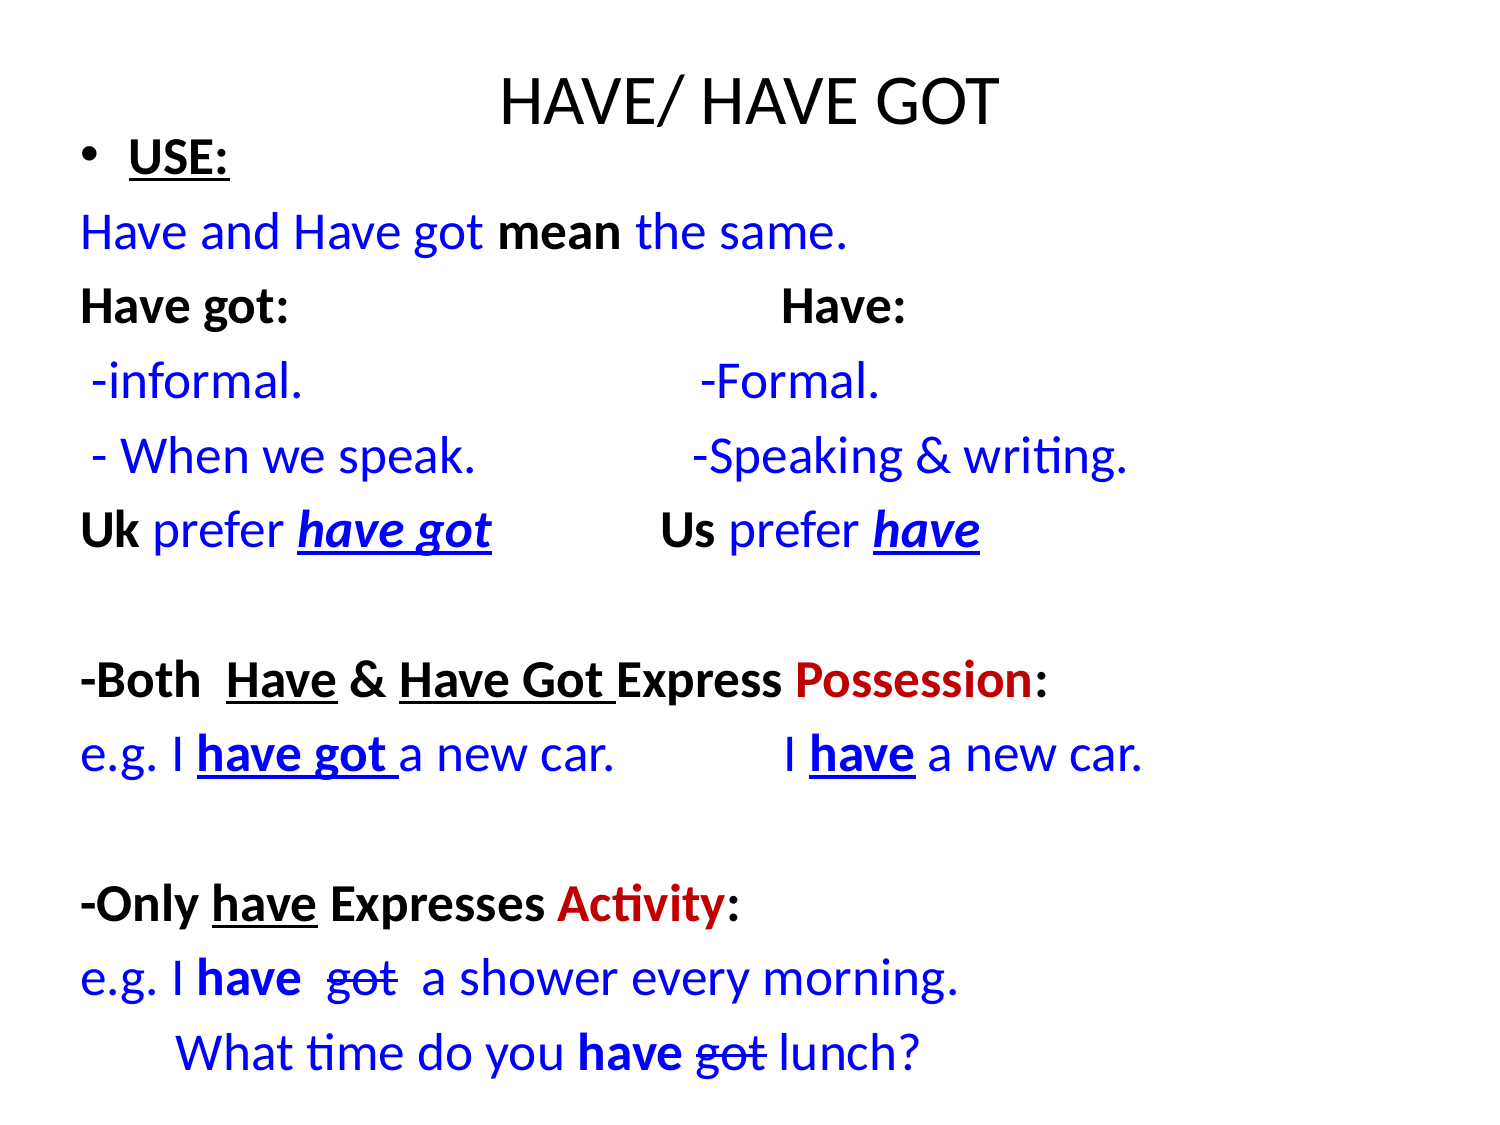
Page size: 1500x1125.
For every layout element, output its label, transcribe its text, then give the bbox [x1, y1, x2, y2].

title HAVE/ HAVE GOT [75, 45, 1425, 113]
list USE: Have and Have got mean the same. Have got: Have: -informal. -Formal. - When we speak. -Speaking & writing. Uk prefer have got Us prefer have -Both Have & Have Got Express Possession: e.g. I have got a new car. I have a new car. -Only have Expresses Activity: e.g. I have got a shower every morning. What time do you have got lunch? [64, 113, 1425, 1094]
